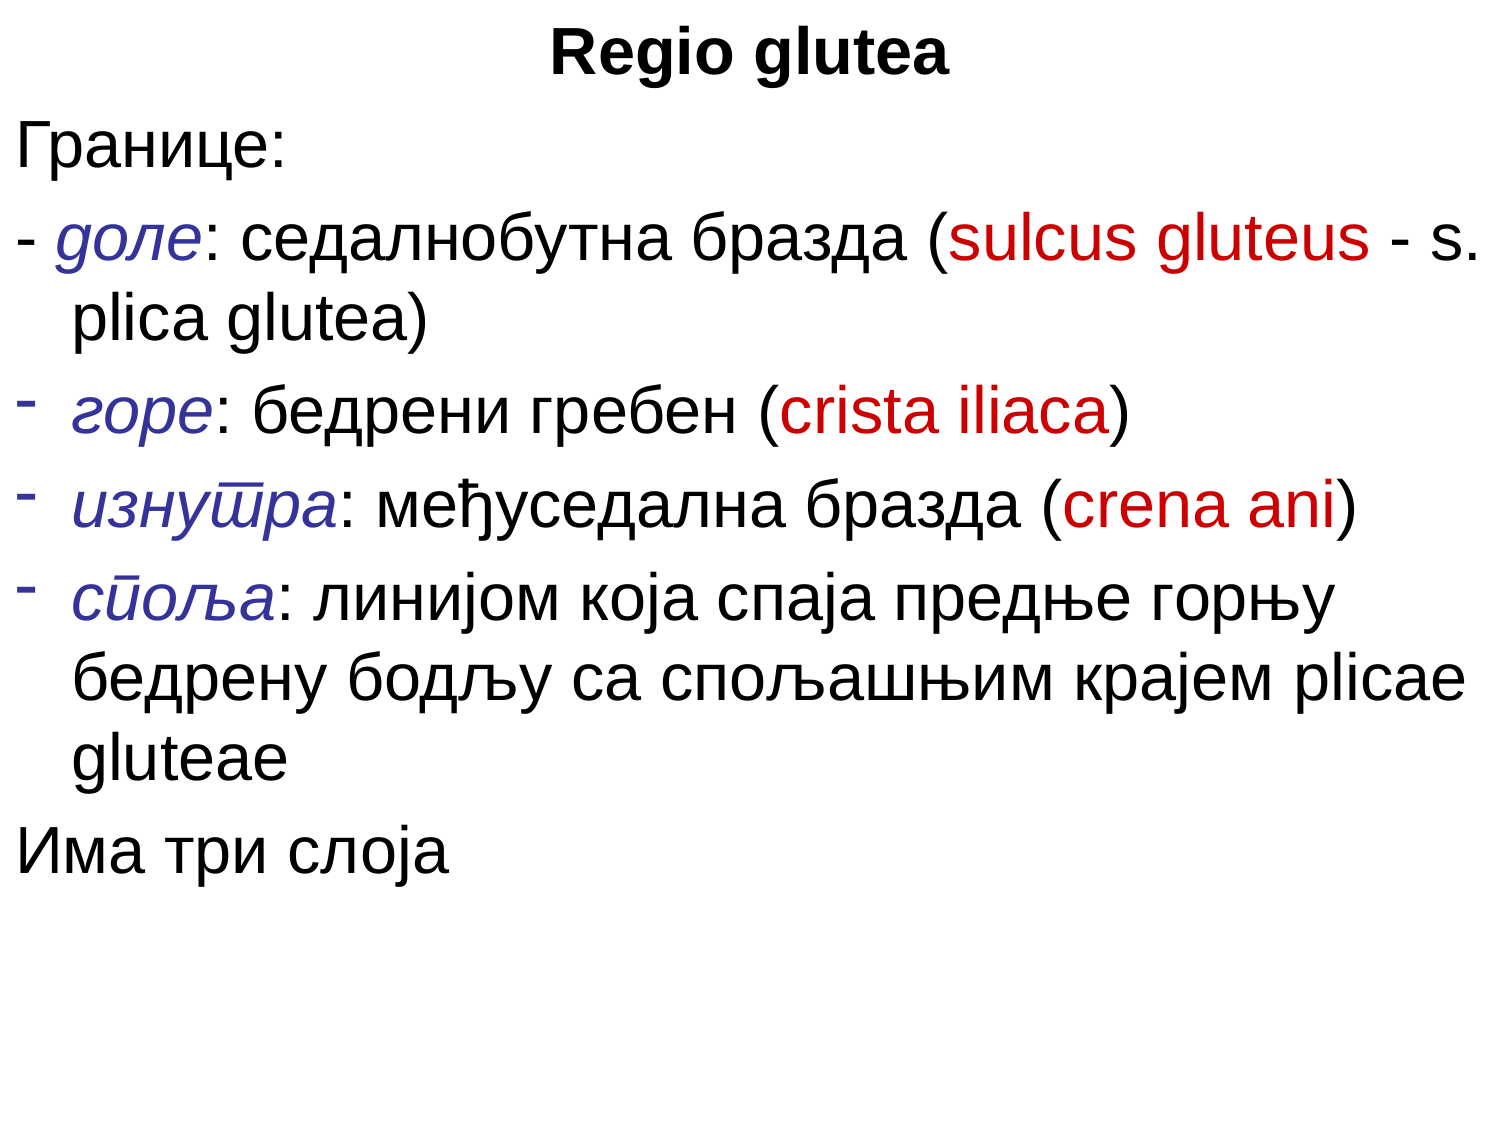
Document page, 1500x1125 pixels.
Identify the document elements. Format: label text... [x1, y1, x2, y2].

list Regio glutea Границе: - доле: седалнобутна бразда (sulcus gluteus - s. plica glutea) горе: бедрени гребен (crista iliaca) изнутра: међуседална бразда (crena ani) споља: линијом која спаја предње горњу бедрену бодљу са спољашњим крајем plicae gluteae Има три слоја [0, 0, 1500, 1125]
